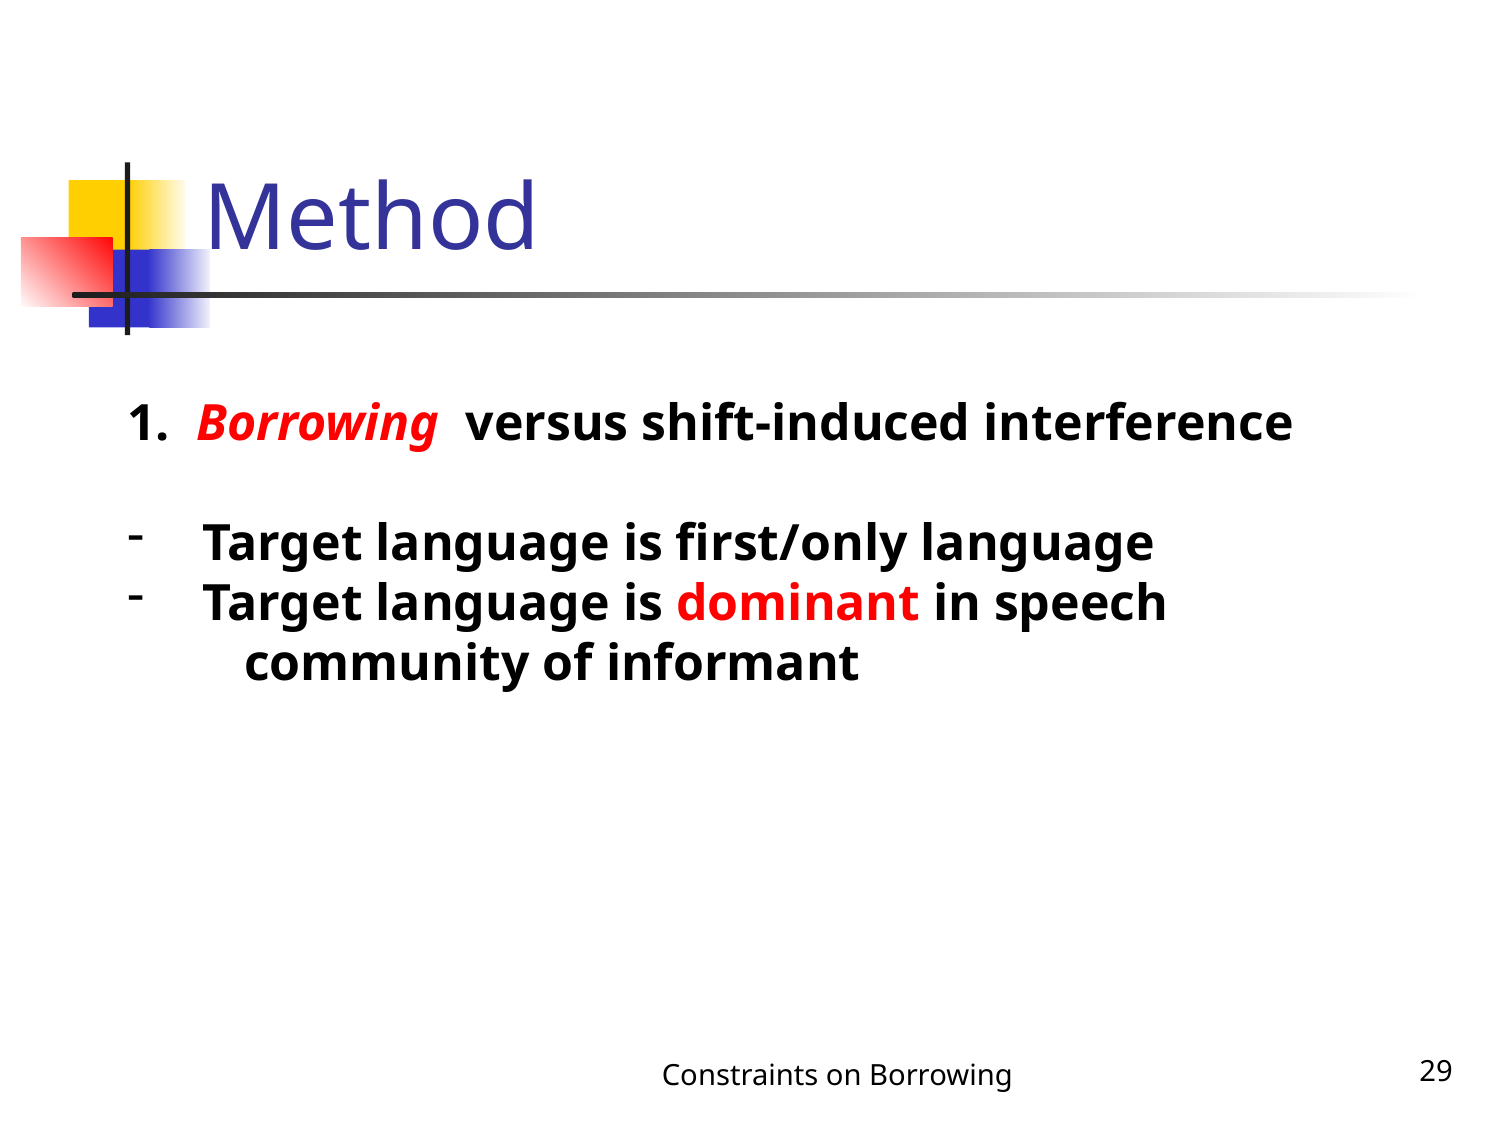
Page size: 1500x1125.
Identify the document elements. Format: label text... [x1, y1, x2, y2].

title Method [188, 34, 1468, 276]
slide_number 29 [1154, 1023, 1468, 1100]
text_box 1. Borrowing versus shift-induced interference Target language is first/only language Target language is dominant in speech community of informant [112, 383, 1388, 698]
footer Constraints on Borrowing [599, 1023, 1076, 1100]
